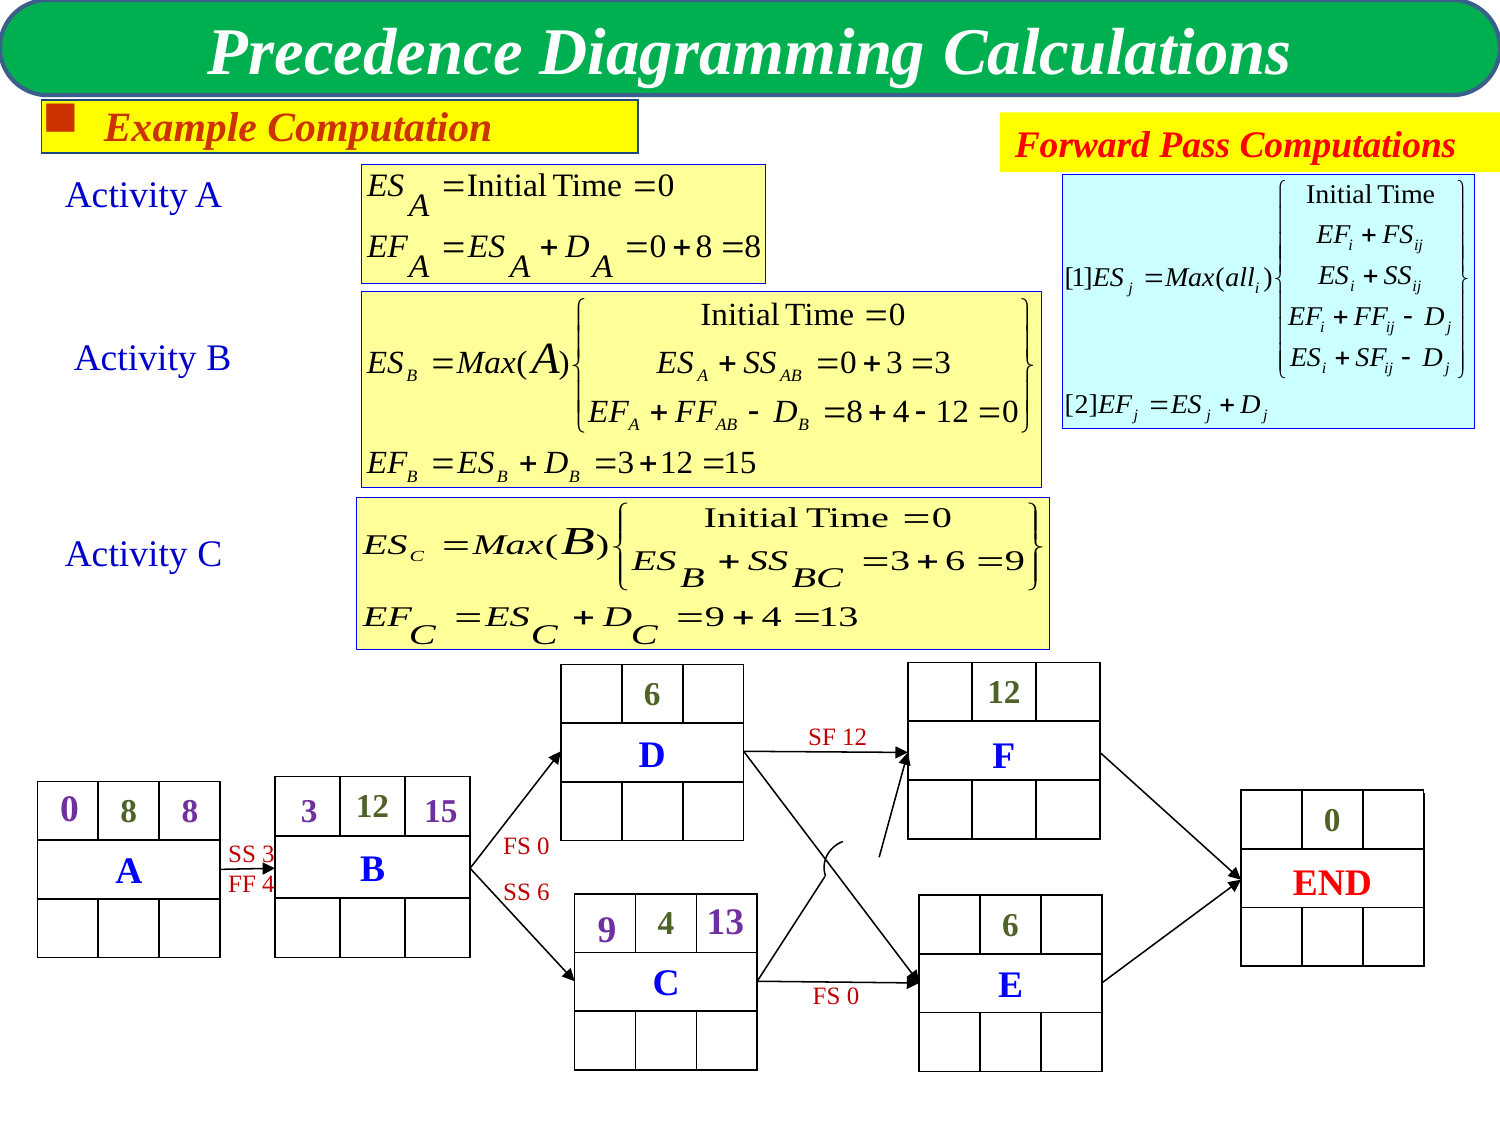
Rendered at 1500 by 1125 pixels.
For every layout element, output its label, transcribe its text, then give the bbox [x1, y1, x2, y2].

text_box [58, 291, 1042, 488]
text_box Example Computation [41, 99, 638, 153]
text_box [49, 497, 1051, 650]
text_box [999, 112, 1500, 429]
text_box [49, 162, 766, 284]
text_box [199, 683, 901, 1039]
text_box Precedence Diagramming Calculations [0, 0, 1500, 98]
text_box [37, 662, 1425, 1072]
